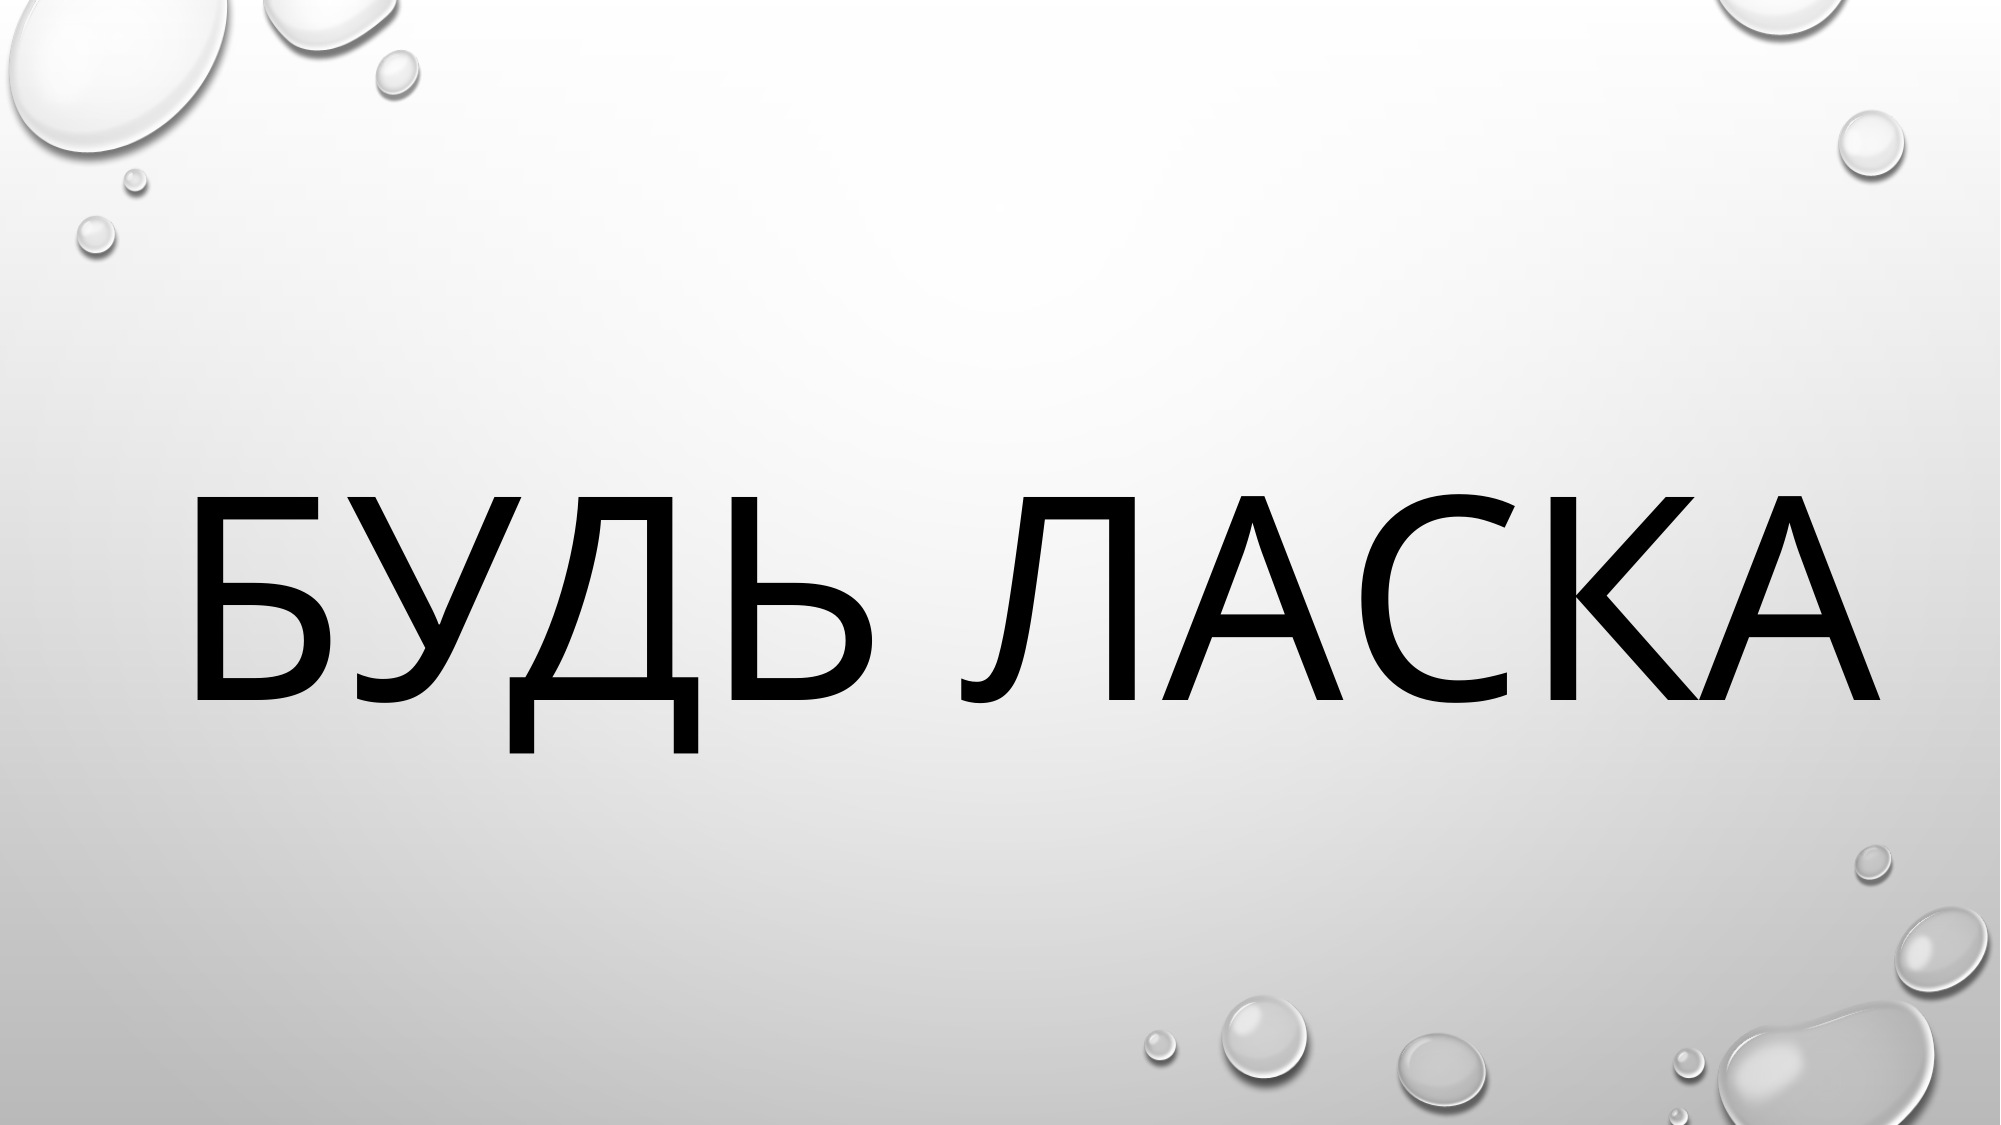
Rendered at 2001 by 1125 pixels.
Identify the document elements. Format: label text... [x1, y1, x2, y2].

picture [0, 0, 2000, 1125]
title Будь ласка [149, 135, 1902, 770]
